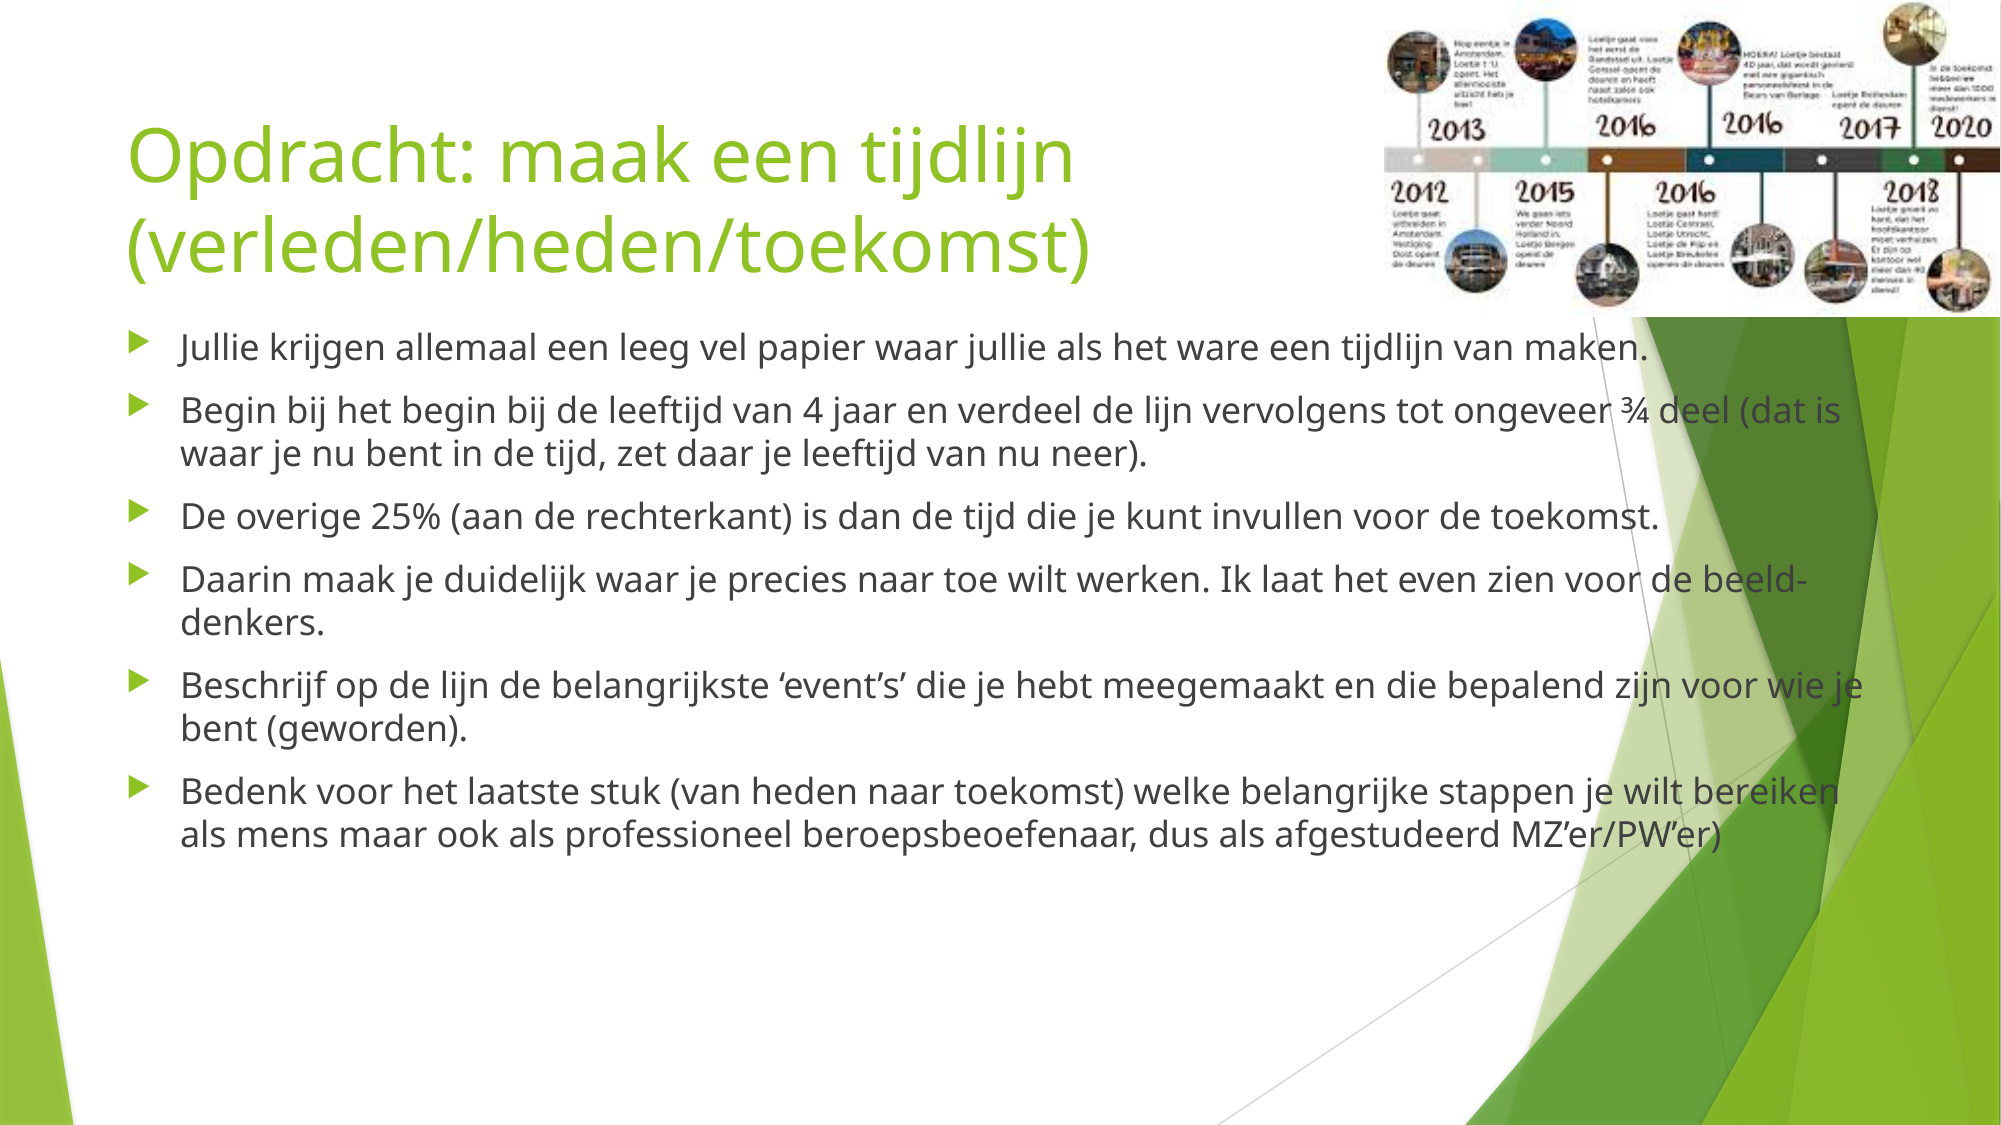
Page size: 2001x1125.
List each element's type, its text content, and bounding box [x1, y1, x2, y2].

picture [1383, 0, 2000, 318]
list Jullie krijgen allemaal een leeg vel papier waar jullie als het ware een tijdlijn van maken. Begin bij het begin bij de leeftijd van 4 jaar en verdeel de lijn vervolgens tot ongeveer ¾ deel (dat is waar je nu bent in de tijd, zet daar je leeftijd van nu neer). De overige 25% (aan de rechterkant) is dan de tijd die je kunt invullen voor de toekomst. Daarin maak je duidelijk waar je precies naar toe wilt werken. Ik laat het even zien voor de beeld-denkers. Beschrijf op de lijn de belangrijkste ‘event’s’ die je hebt meegemaakt en die bepalend zijn voor wie je bent (geworden). Bedenk voor het laatste stuk (van heden naar toekomst) welke belangrijke stappen je wilt bereiken als mens maar ook als professioneel beroepsbeoefenaar, dus als afgestudeerd MZ’er/PW’er) [111, 316, 1914, 870]
title Opdracht: maak een tijdlijn (verleden/heden/toekomst) [111, 99, 1379, 316]
